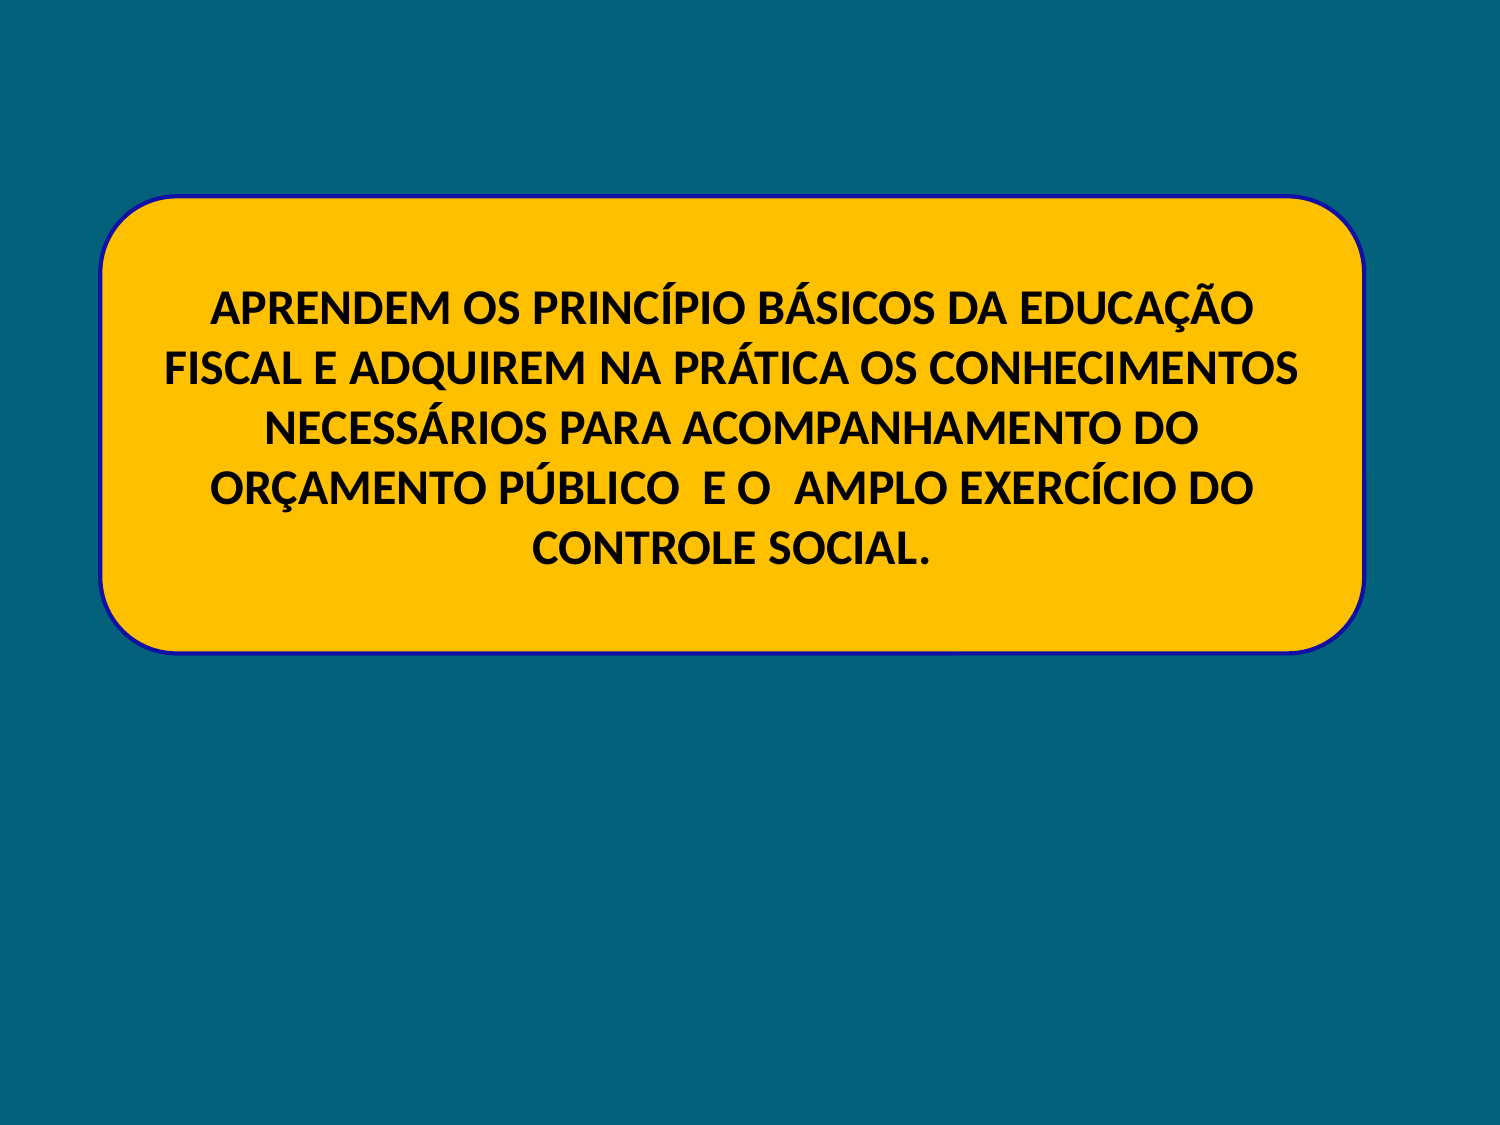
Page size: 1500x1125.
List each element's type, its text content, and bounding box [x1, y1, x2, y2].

text_box APRENDEM OS PRINCÍPIO BÁSICOS DA EDUCAÇÃO FISCAL E ADQUIREM NA PRÁTICA OS CONHECIMENTOS NECESSÁRIOS PARA ACOMPANHAMENTO DO ORÇAMENTO PÚBLICO E O AMPLO EXERCÍCIO DO CONTROLE SOCIAL. [98, 194, 1367, 656]
